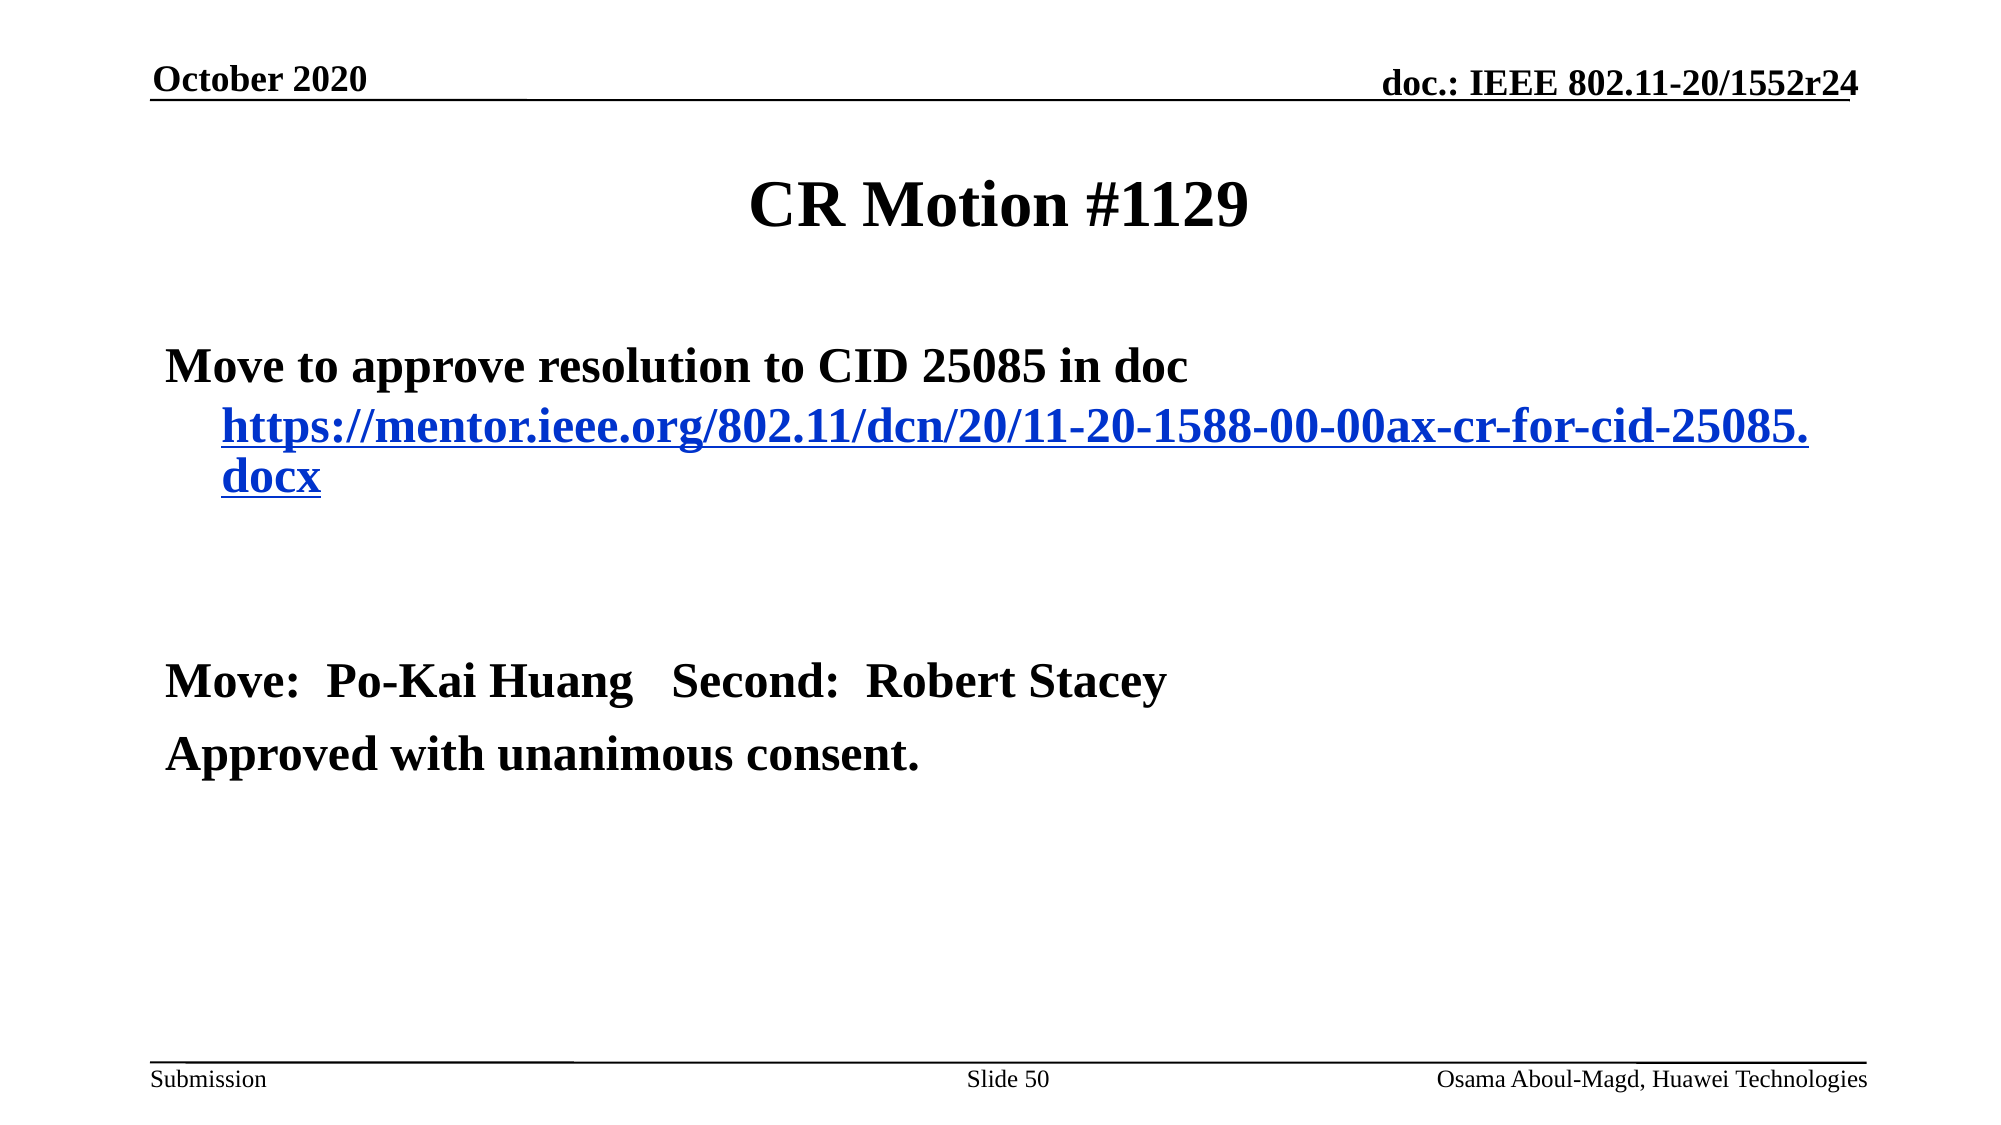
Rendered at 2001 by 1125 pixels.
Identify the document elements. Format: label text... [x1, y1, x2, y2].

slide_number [152, 54, 563, 100]
footer Osama Aboul-Magd, Huawei Technologies [1171, 1061, 1869, 1093]
title CR Motion #1129 [149, 112, 1850, 288]
slide_number Slide 50 [950, 1061, 1067, 1123]
list Move to approve resolution to CID 25085 in doc https://mentor.ieee.org/802.11/dcn/20/11-20-1588-00-00ax-cr-for-cid-25085.docx Move: Po-Kai Huang Second: Robert Stacey Approved with unanimous consent. [149, 324, 1850, 1000]
